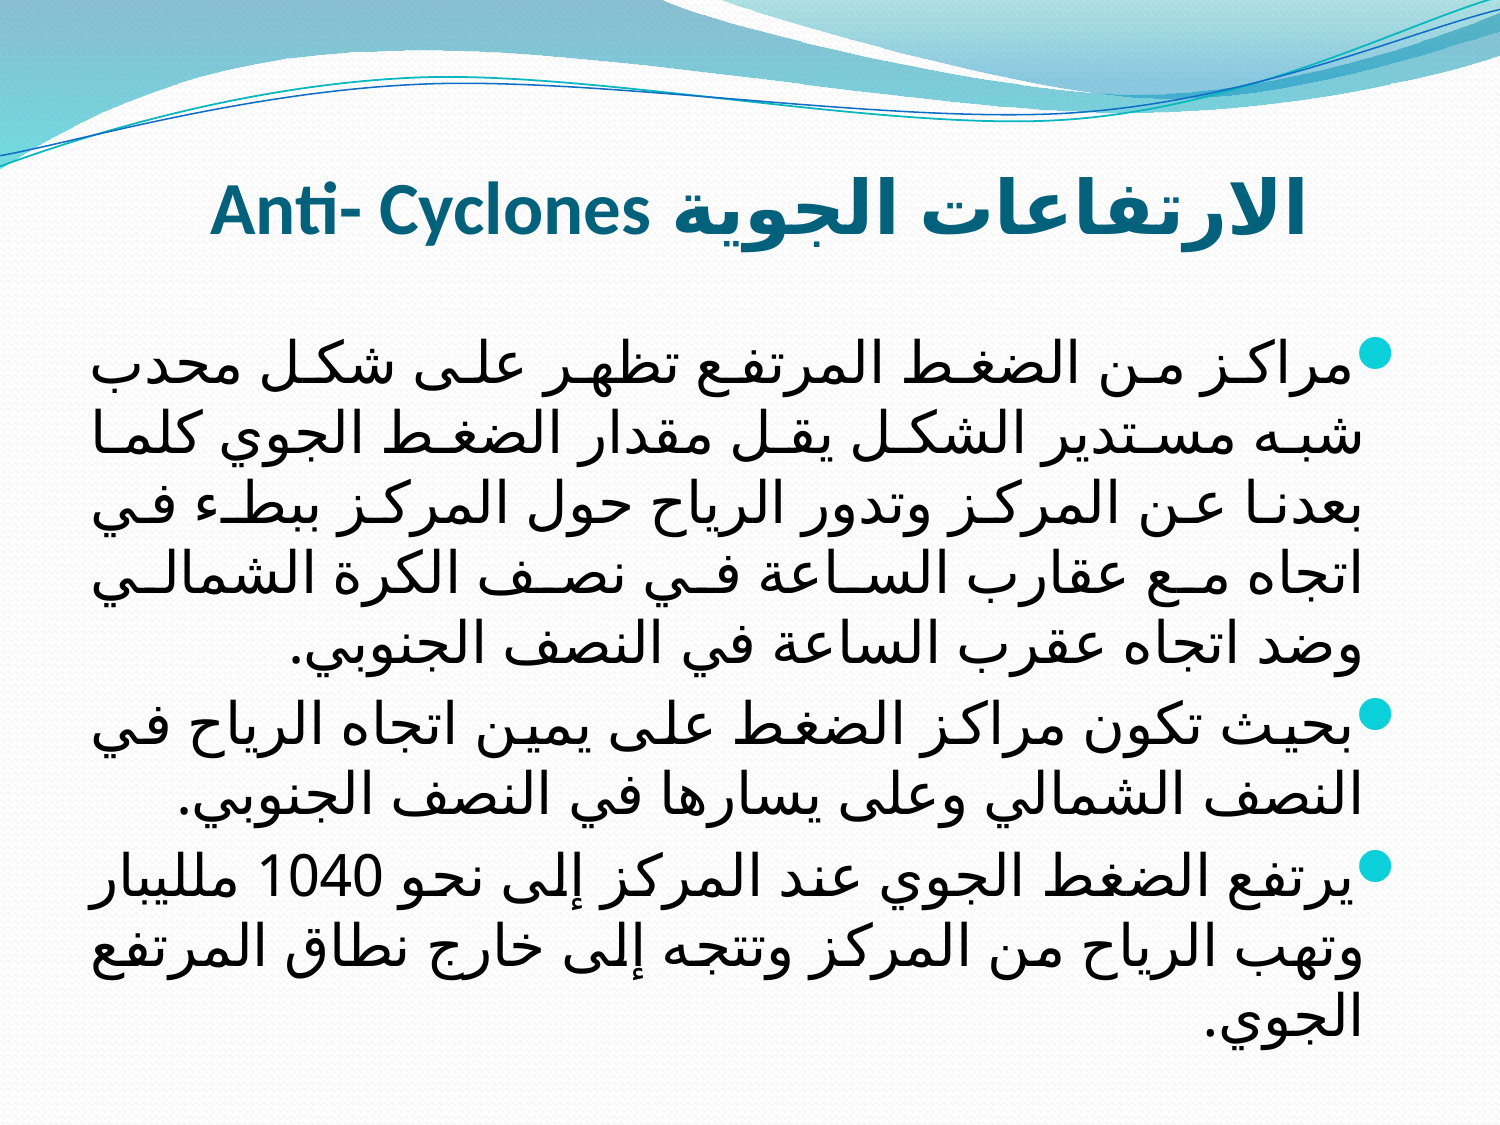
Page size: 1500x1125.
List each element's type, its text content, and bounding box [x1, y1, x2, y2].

title الارتفاعات الجوية Anti- Cyclones [75, 115, 1425, 250]
list مراكز من الضغط المرتفع تظهر على شكل محدب شبه مستدير الشكل يقل مقدار الضغط الجوي كلما بعدنا عن المركز وتدور الرياح حول المركز ببطء في اتجاه مع عقارب الساعة في نصف الكرة الشمالي وضد اتجاه عقرب الساعة في النصف الجنوبي. بحيث تكون مراكز الضغط على يمين اتجاه الرياح في النصف الشمالي وعلى يسارها في النصف الجنوبي. يرتفع الضغط الجوي عند المركز إلى نحو 1040 ملليبار وتهب الرياح من المركز وتتجه إلى خارج نطاق المرتفع الجوي. [75, 317, 1425, 1038]
